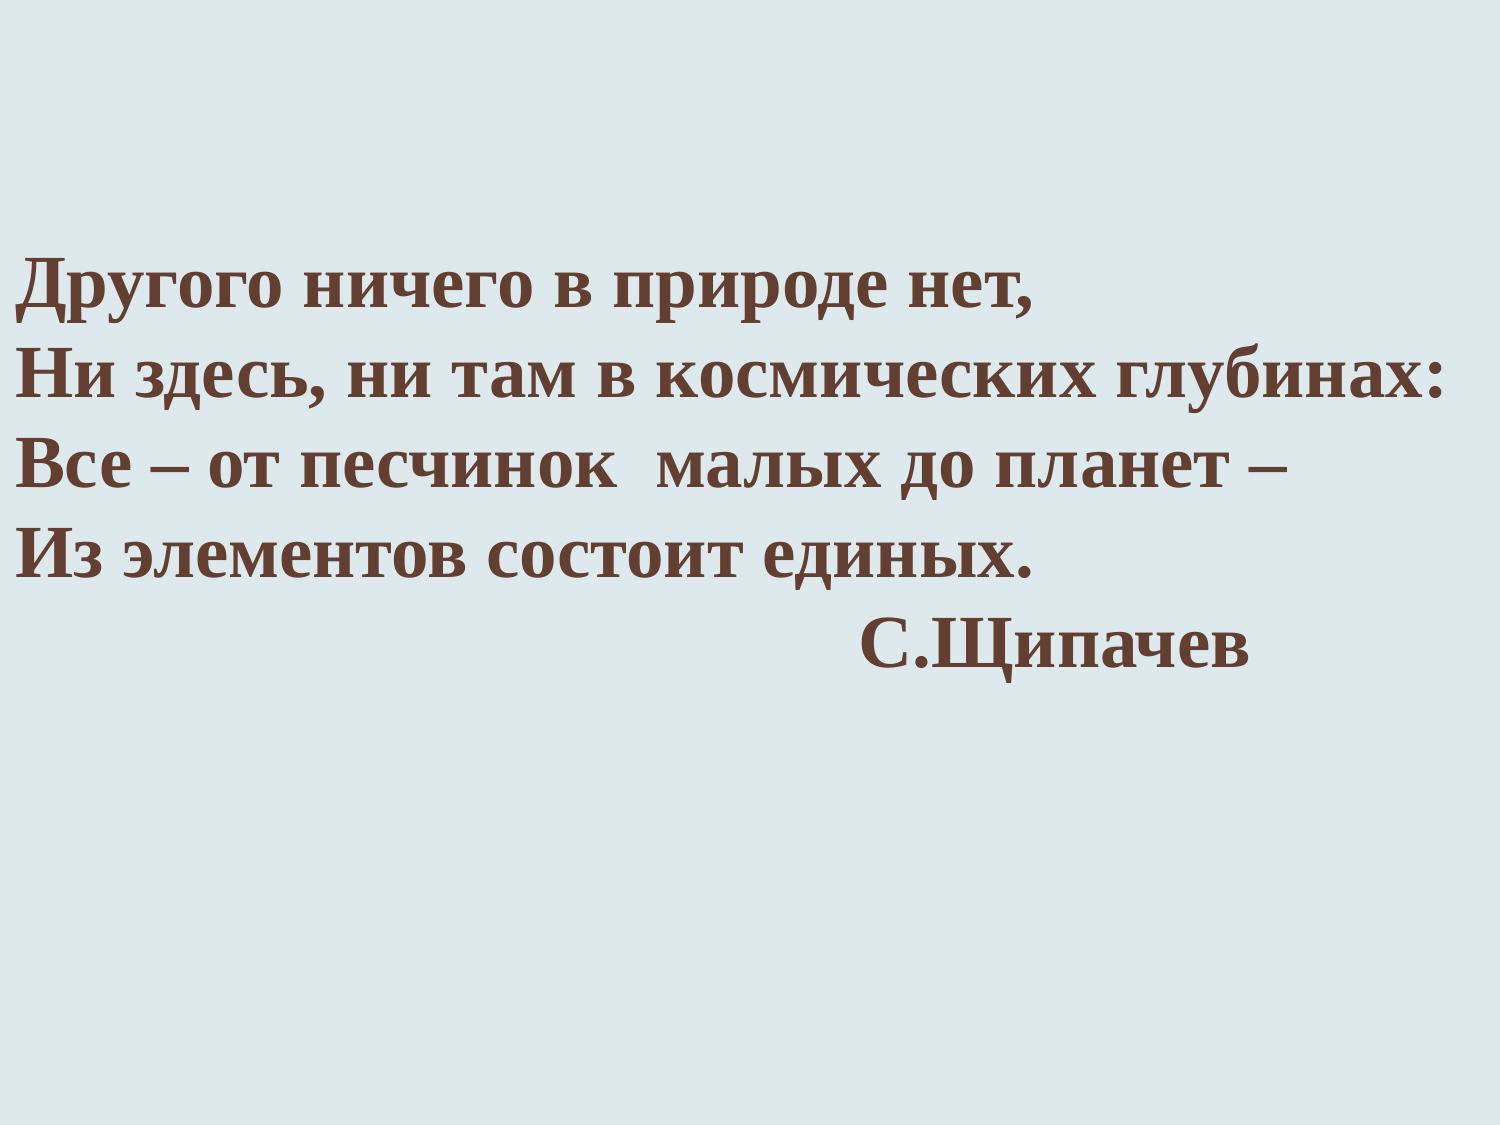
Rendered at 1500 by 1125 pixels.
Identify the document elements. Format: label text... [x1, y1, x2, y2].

text_box Другого ничего в природе нет, Ни здесь, ни там в космических глубинах: Все – от песчинок малых до планет – Из элементов состоит единых. С.Щипачев [0, 224, 1500, 690]
